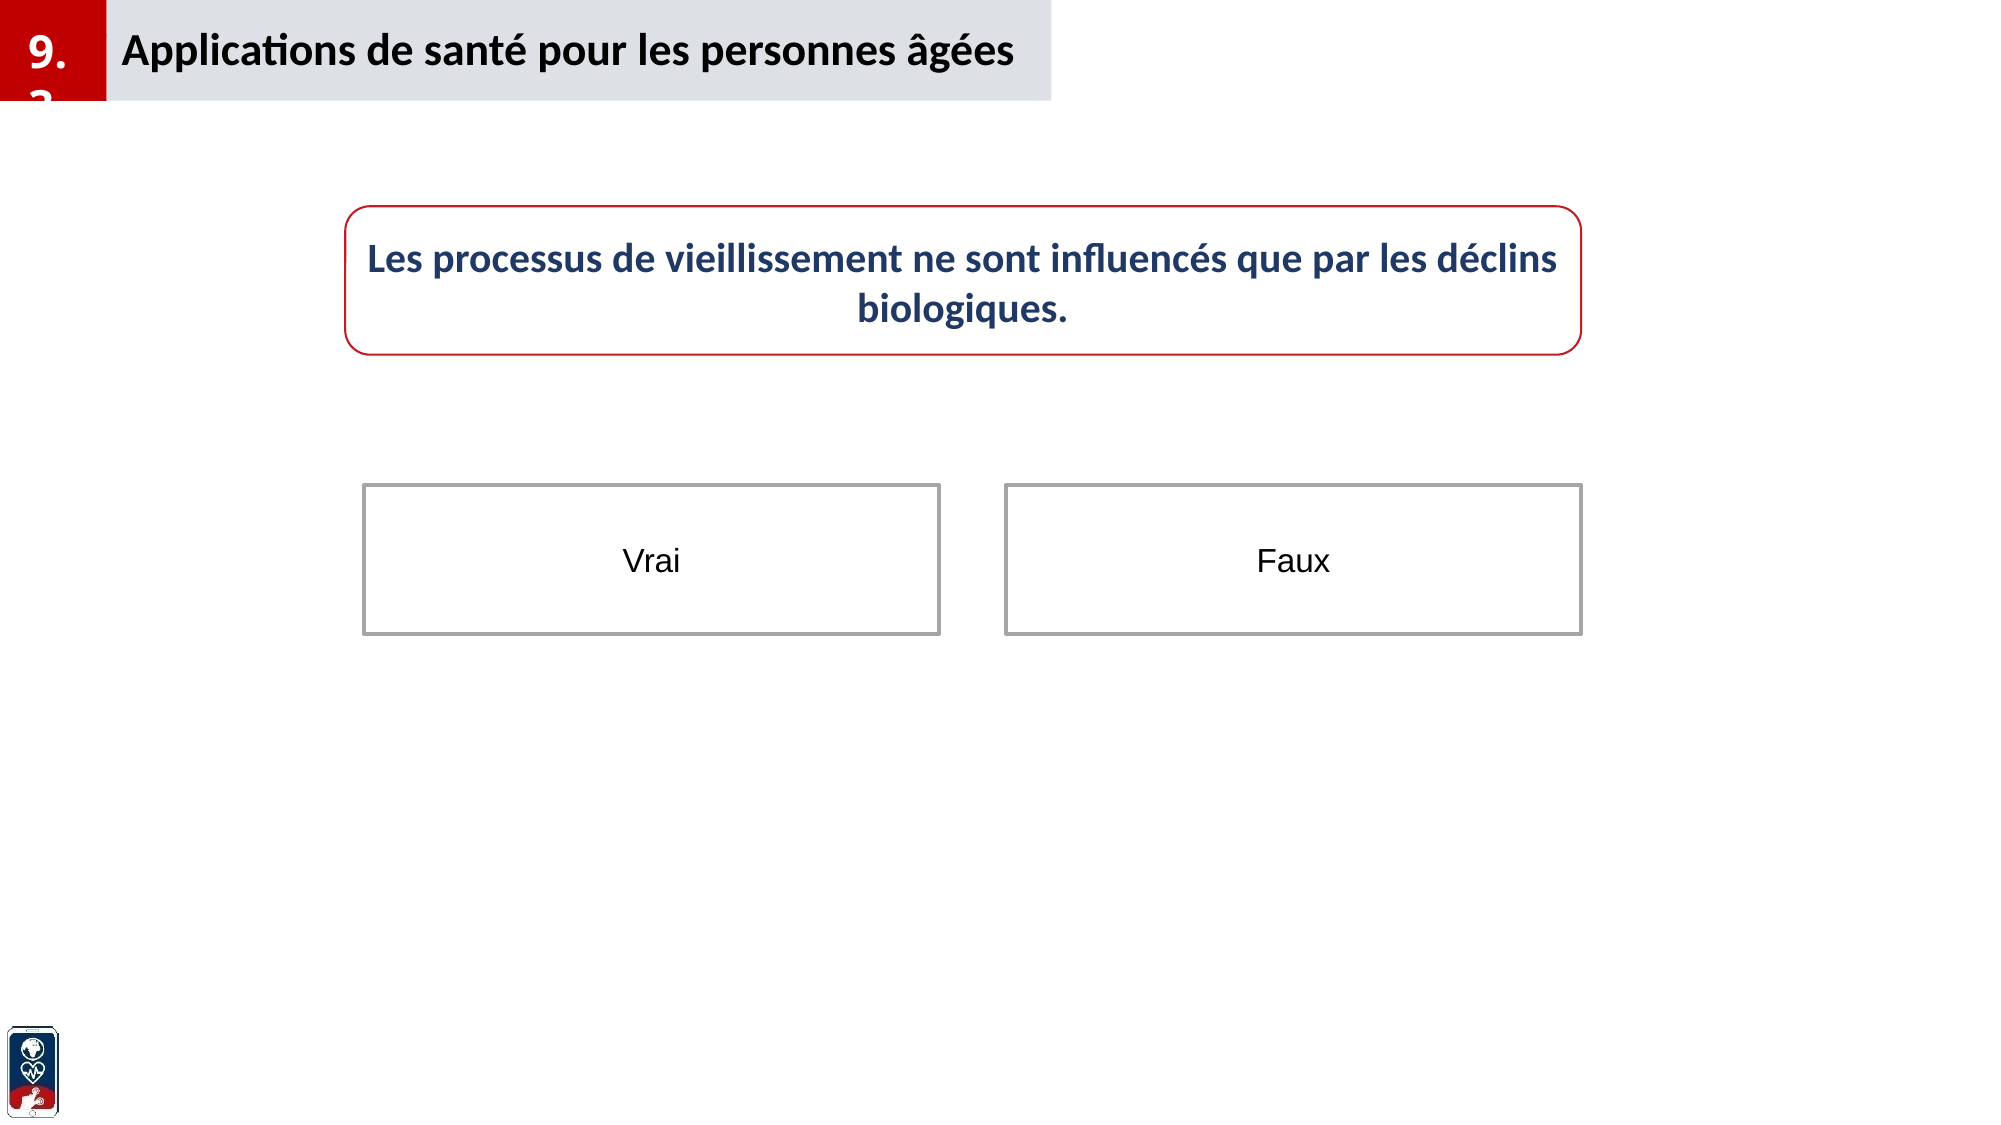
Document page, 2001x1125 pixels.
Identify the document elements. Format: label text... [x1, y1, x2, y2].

text_box Vrai [362, 483, 941, 636]
picture [7, 1026, 59, 1118]
text_box [0, 0, 106, 101]
text_box 9.3 [13, 15, 107, 86]
text_box Applications de santé pour les personnes âgées [106, 0, 1052, 101]
text_box Les processus de vieillissement ne sont influencés que par les déclins biologiques. [345, 206, 1582, 355]
text_box Faux [1004, 483, 1583, 636]
